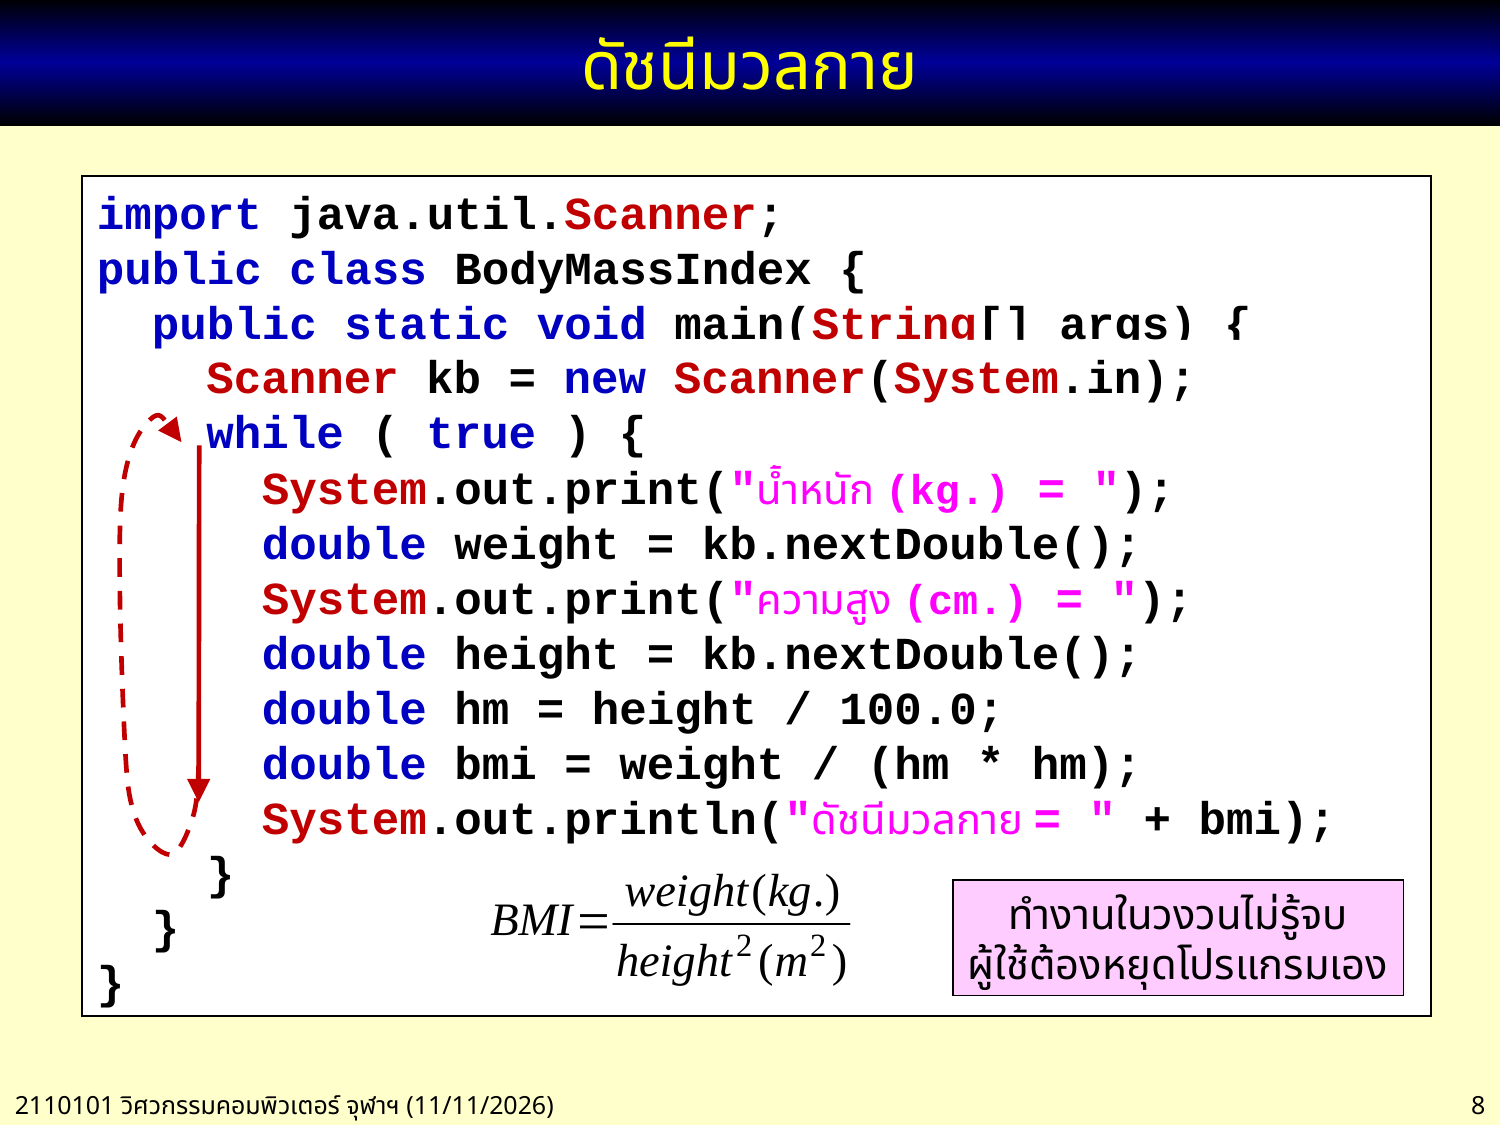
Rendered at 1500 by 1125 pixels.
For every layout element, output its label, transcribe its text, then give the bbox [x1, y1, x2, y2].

text_box [197, 781, 210, 803]
title ดัชนีมวลกาย [0, 0, 1500, 126]
text_box import java.util.Scanner; public class BodyMassIndex { public static void main(String[] args) { while ( true ) { Scanner kb = new Scanner(System.in); System.out.print("น้ำหนัก (kg.) = "); double weight = kb.nextDouble(); System.out.print("ความสูง (cm.) = "); double height = kb.nextDouble(); double hm = height / 100.0; double bmi = weight / (hm * hm); System.out.println("ดัชนีมวลกาย = " + bmi); } } } [82, 175, 1432, 1016]
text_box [480, 856, 862, 1002]
text_box Scanner kb = new Scanner(System.in); while ( true ) { [163, 339, 1336, 466]
text_box [119, 415, 199, 855]
text_box ทำงานในวงวนไม่รู้จบ ผู้ใช้ต้องหยุดโปรแกรมเอง [952, 880, 1404, 996]
